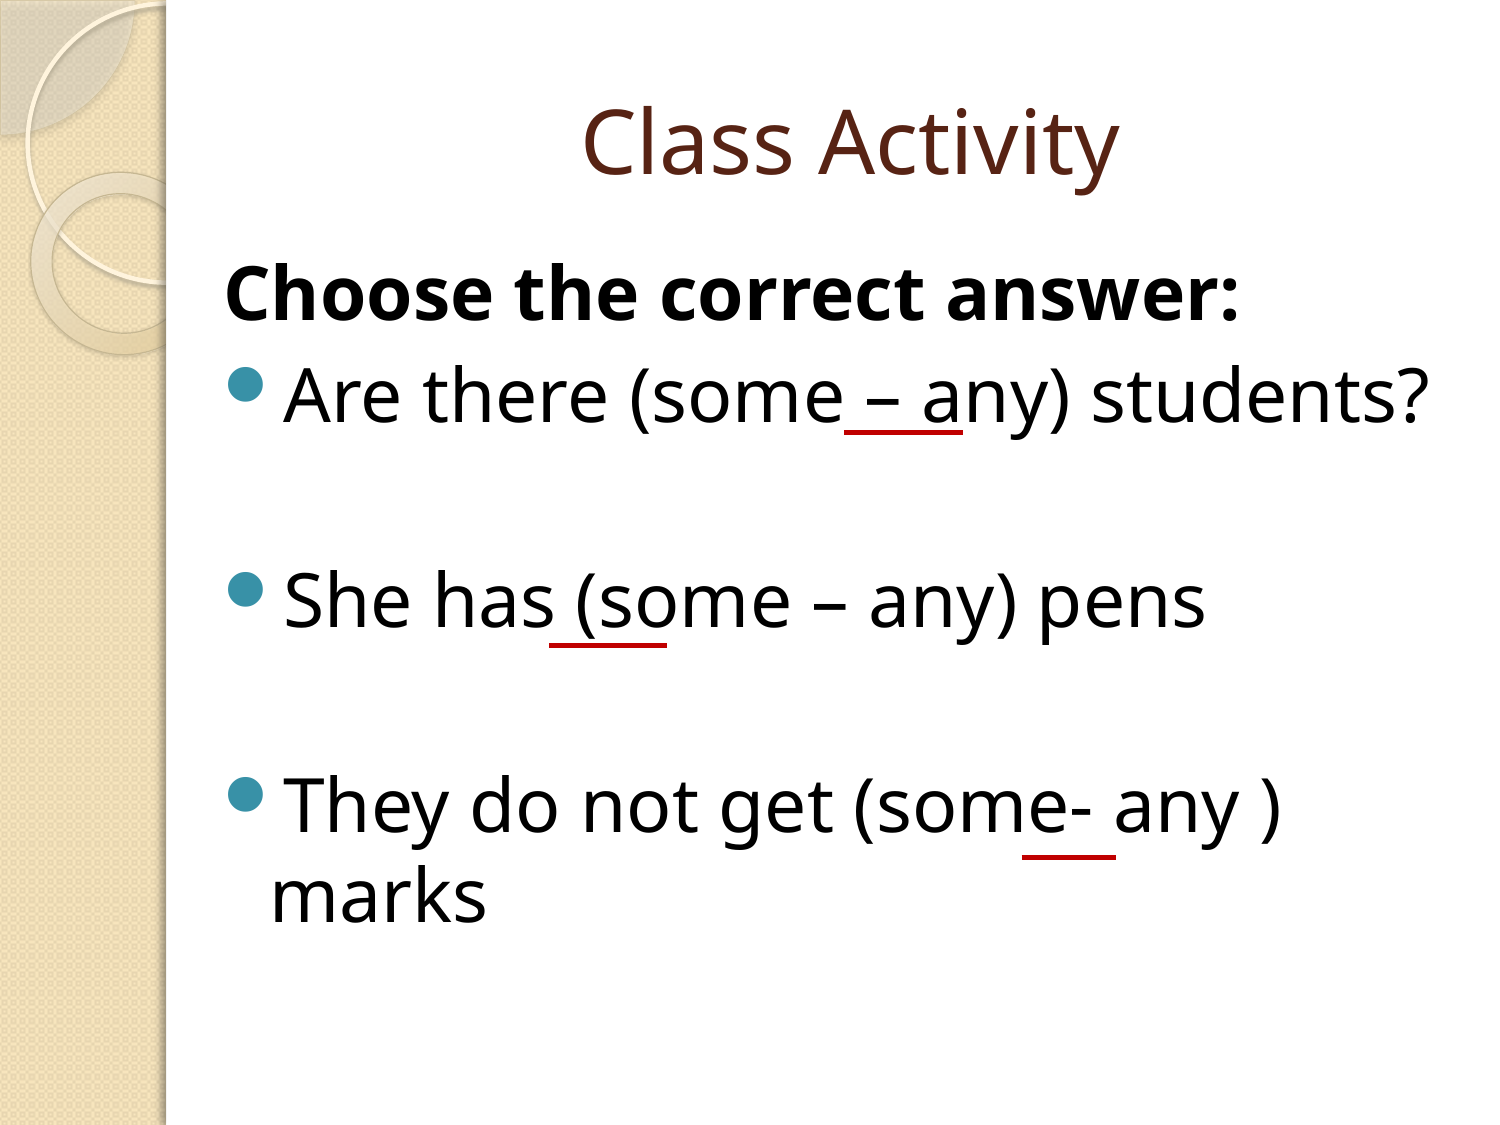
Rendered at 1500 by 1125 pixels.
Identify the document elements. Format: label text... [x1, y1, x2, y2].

title Class Activity [235, 45, 1466, 233]
list Choose the correct answer: Are there (some – any) students? She has (some – any) pens They do not get (some- any ) marks [194, 237, 1466, 1025]
